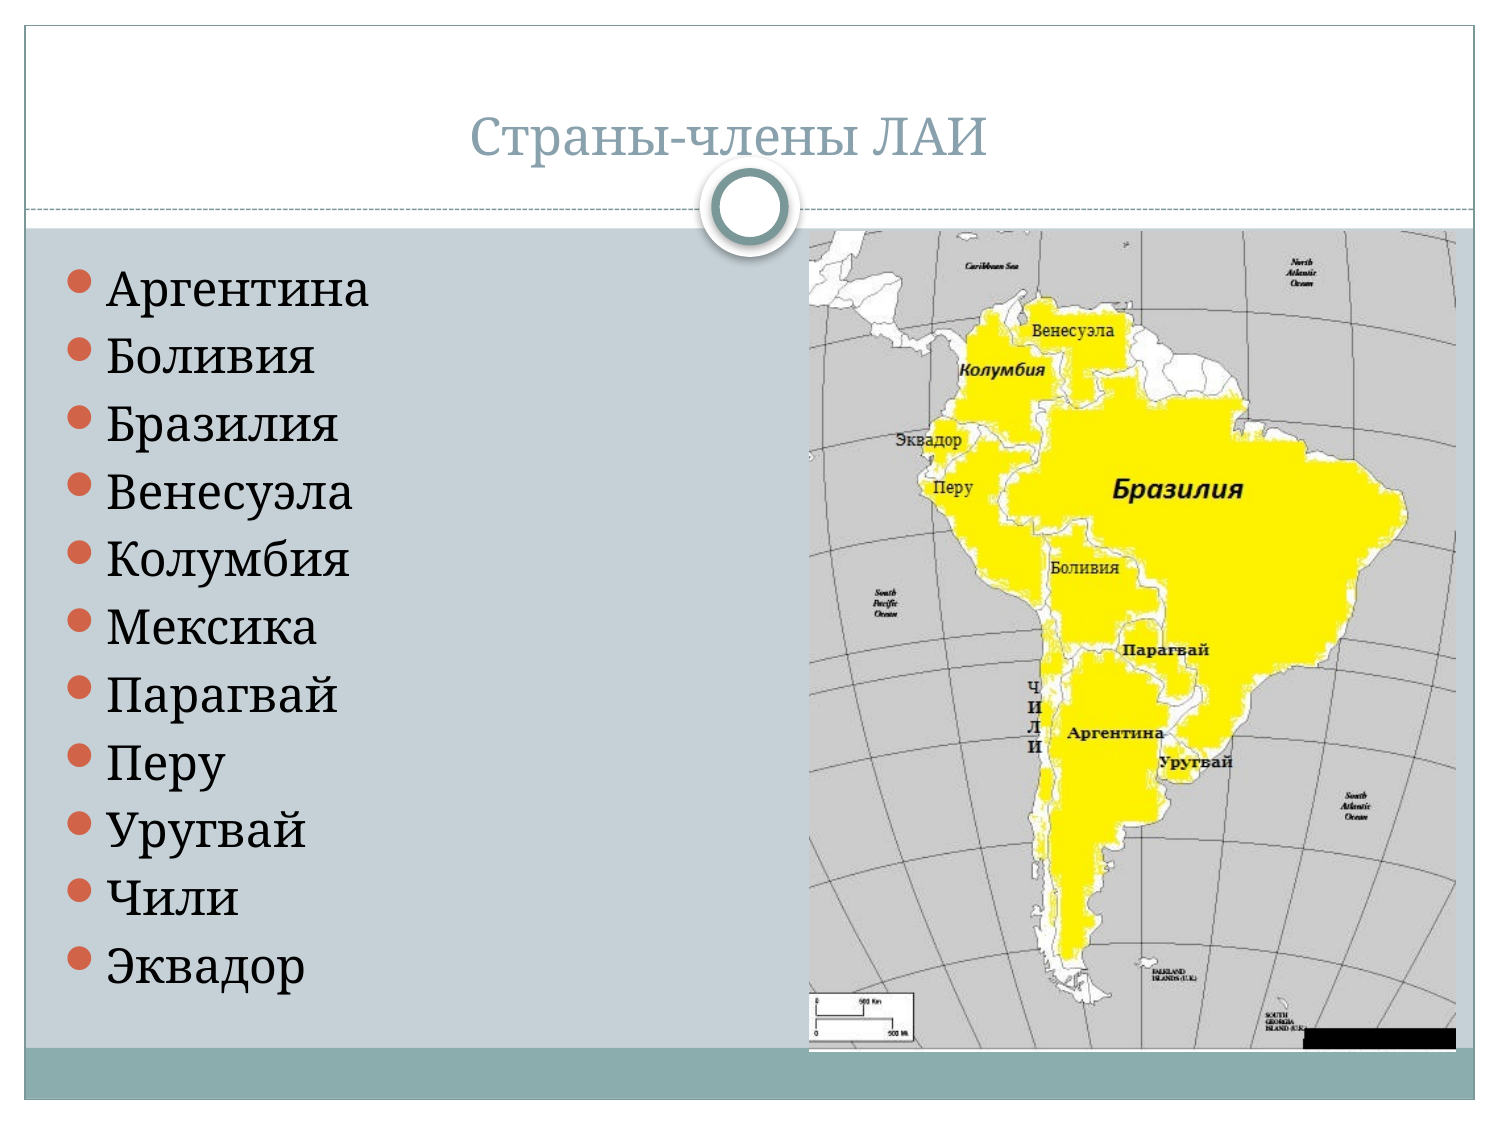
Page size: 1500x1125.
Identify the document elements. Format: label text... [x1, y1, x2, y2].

title Страны-члены ЛАИ [29, 0, 1430, 220]
picture [808, 231, 1456, 1052]
list Аргентина Боливия Бразилия Венесуэла Колумбия Мексика Парагвай Перу Уругвай Чили Эквадор [49, 250, 443, 1001]
